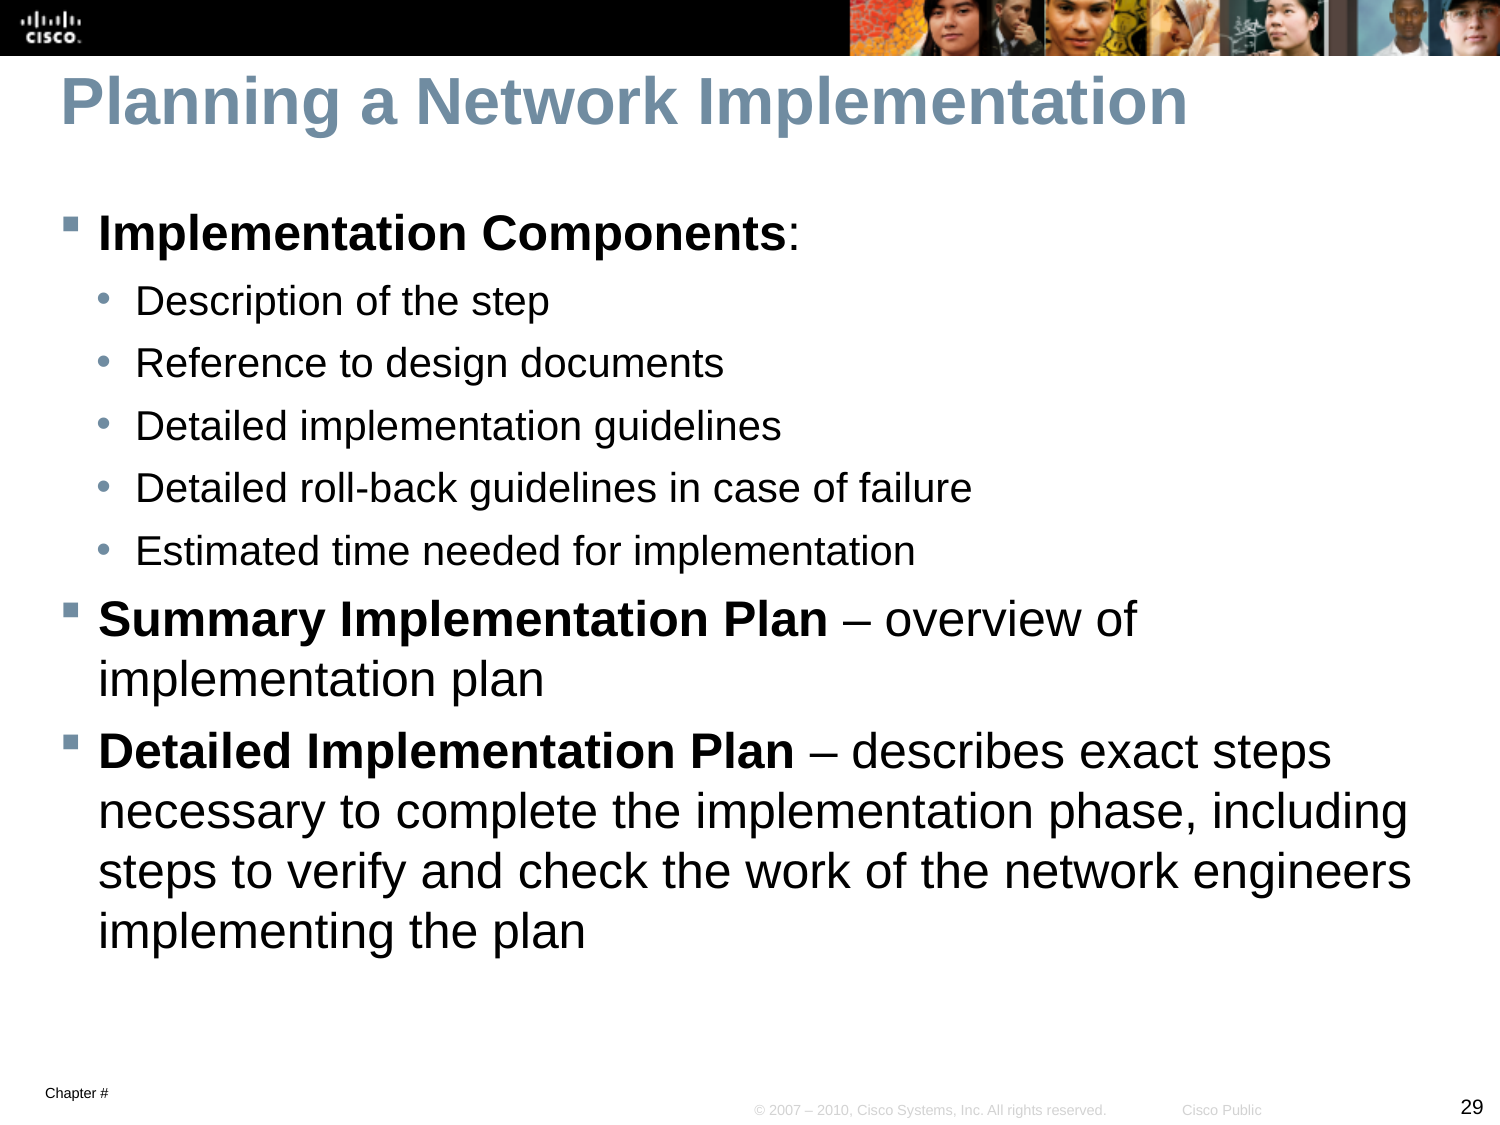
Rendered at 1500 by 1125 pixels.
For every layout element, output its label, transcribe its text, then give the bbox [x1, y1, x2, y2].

title Planning a Network Implementation [45, 59, 1444, 182]
picture [0, 0, 1500, 56]
list Implementation Components: Description of the step Reference to design documents Detailed implementation guidelines Detailed roll-back guidelines in case of failure Estimated time needed for implementation Summary Implementation Plan – overview of implementation plan Detailed Implementation Plan – describes exact steps necessary to complete the implementation phase, including steps to verify and check the work of the network engineers implementing the plan [45, 193, 1444, 1037]
